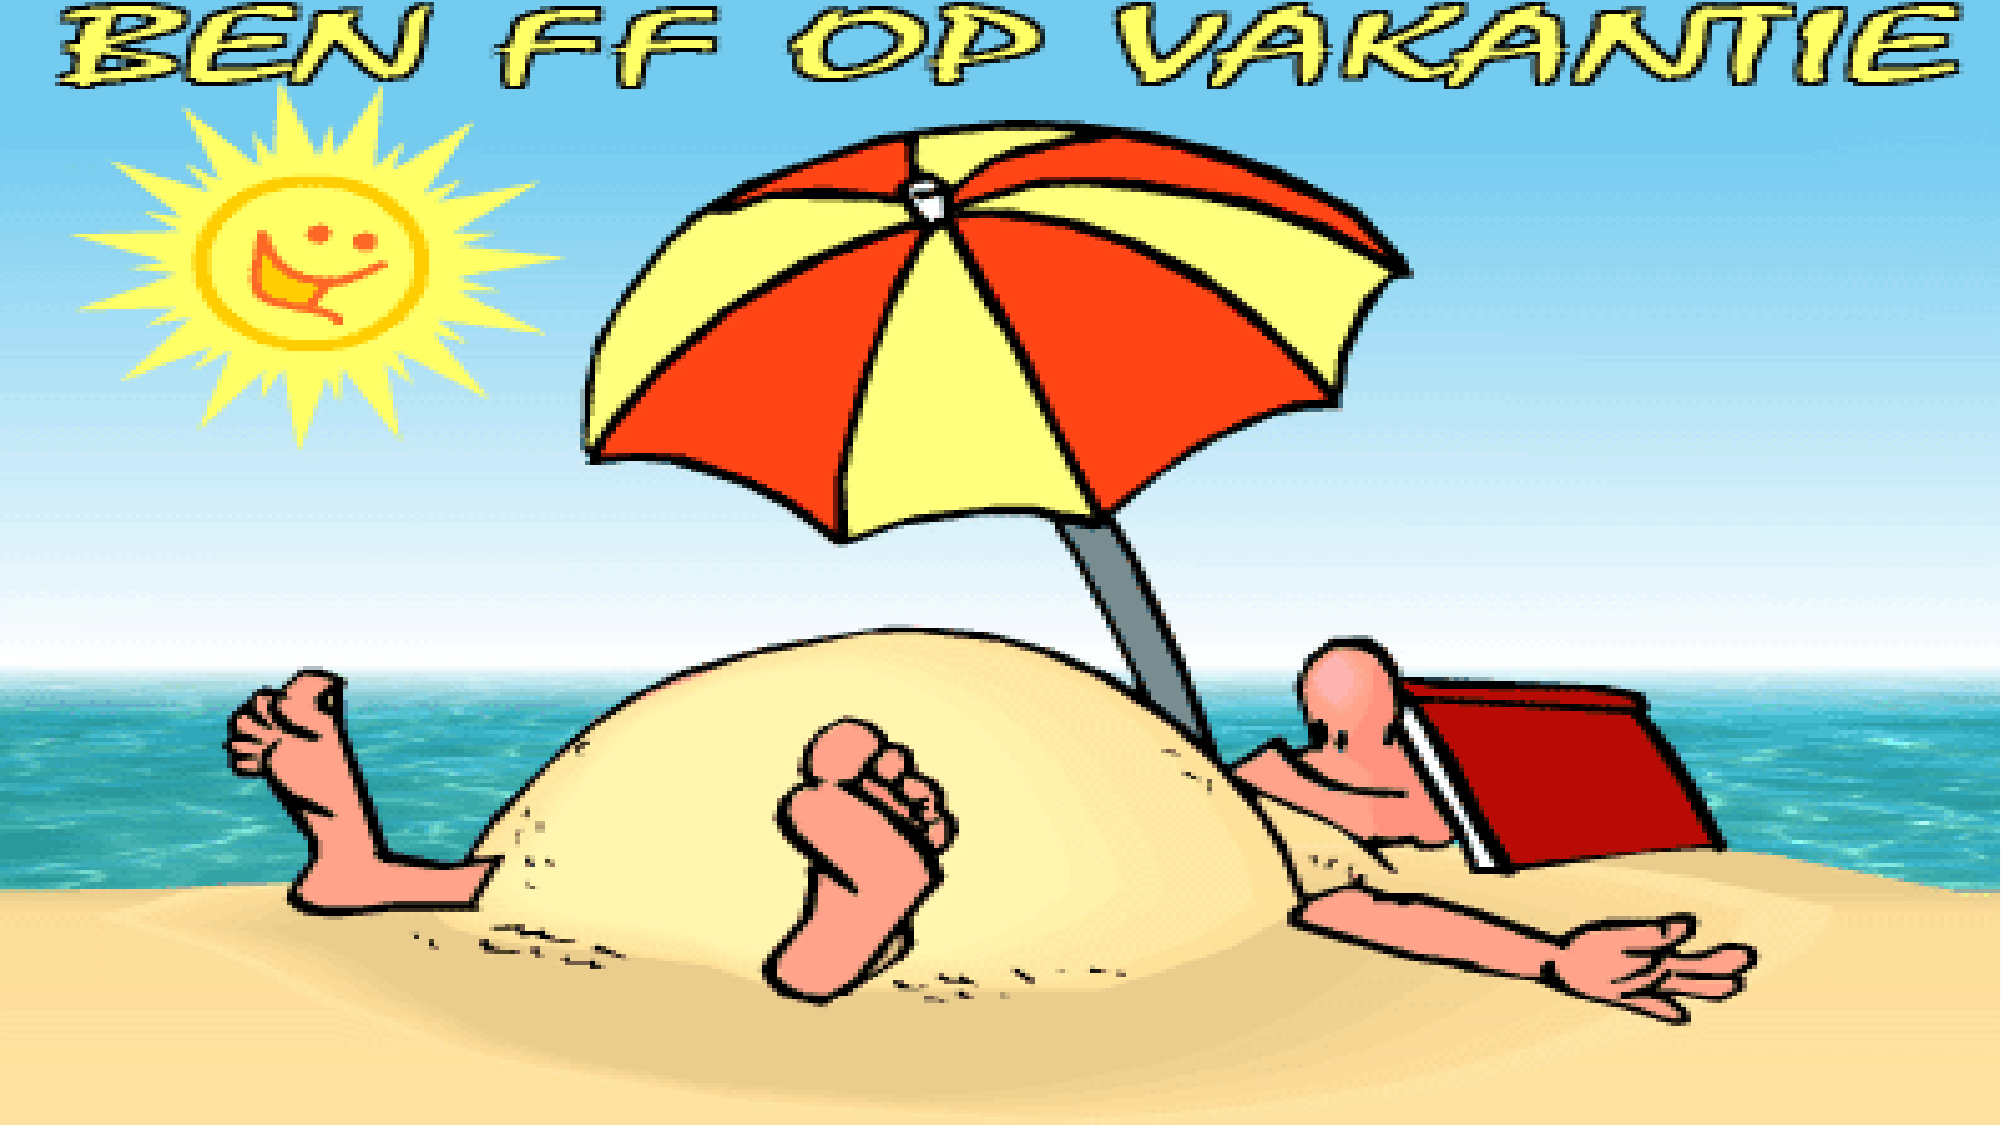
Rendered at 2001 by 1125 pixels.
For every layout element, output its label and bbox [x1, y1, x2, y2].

list [0, 0, 2000, 1125]
